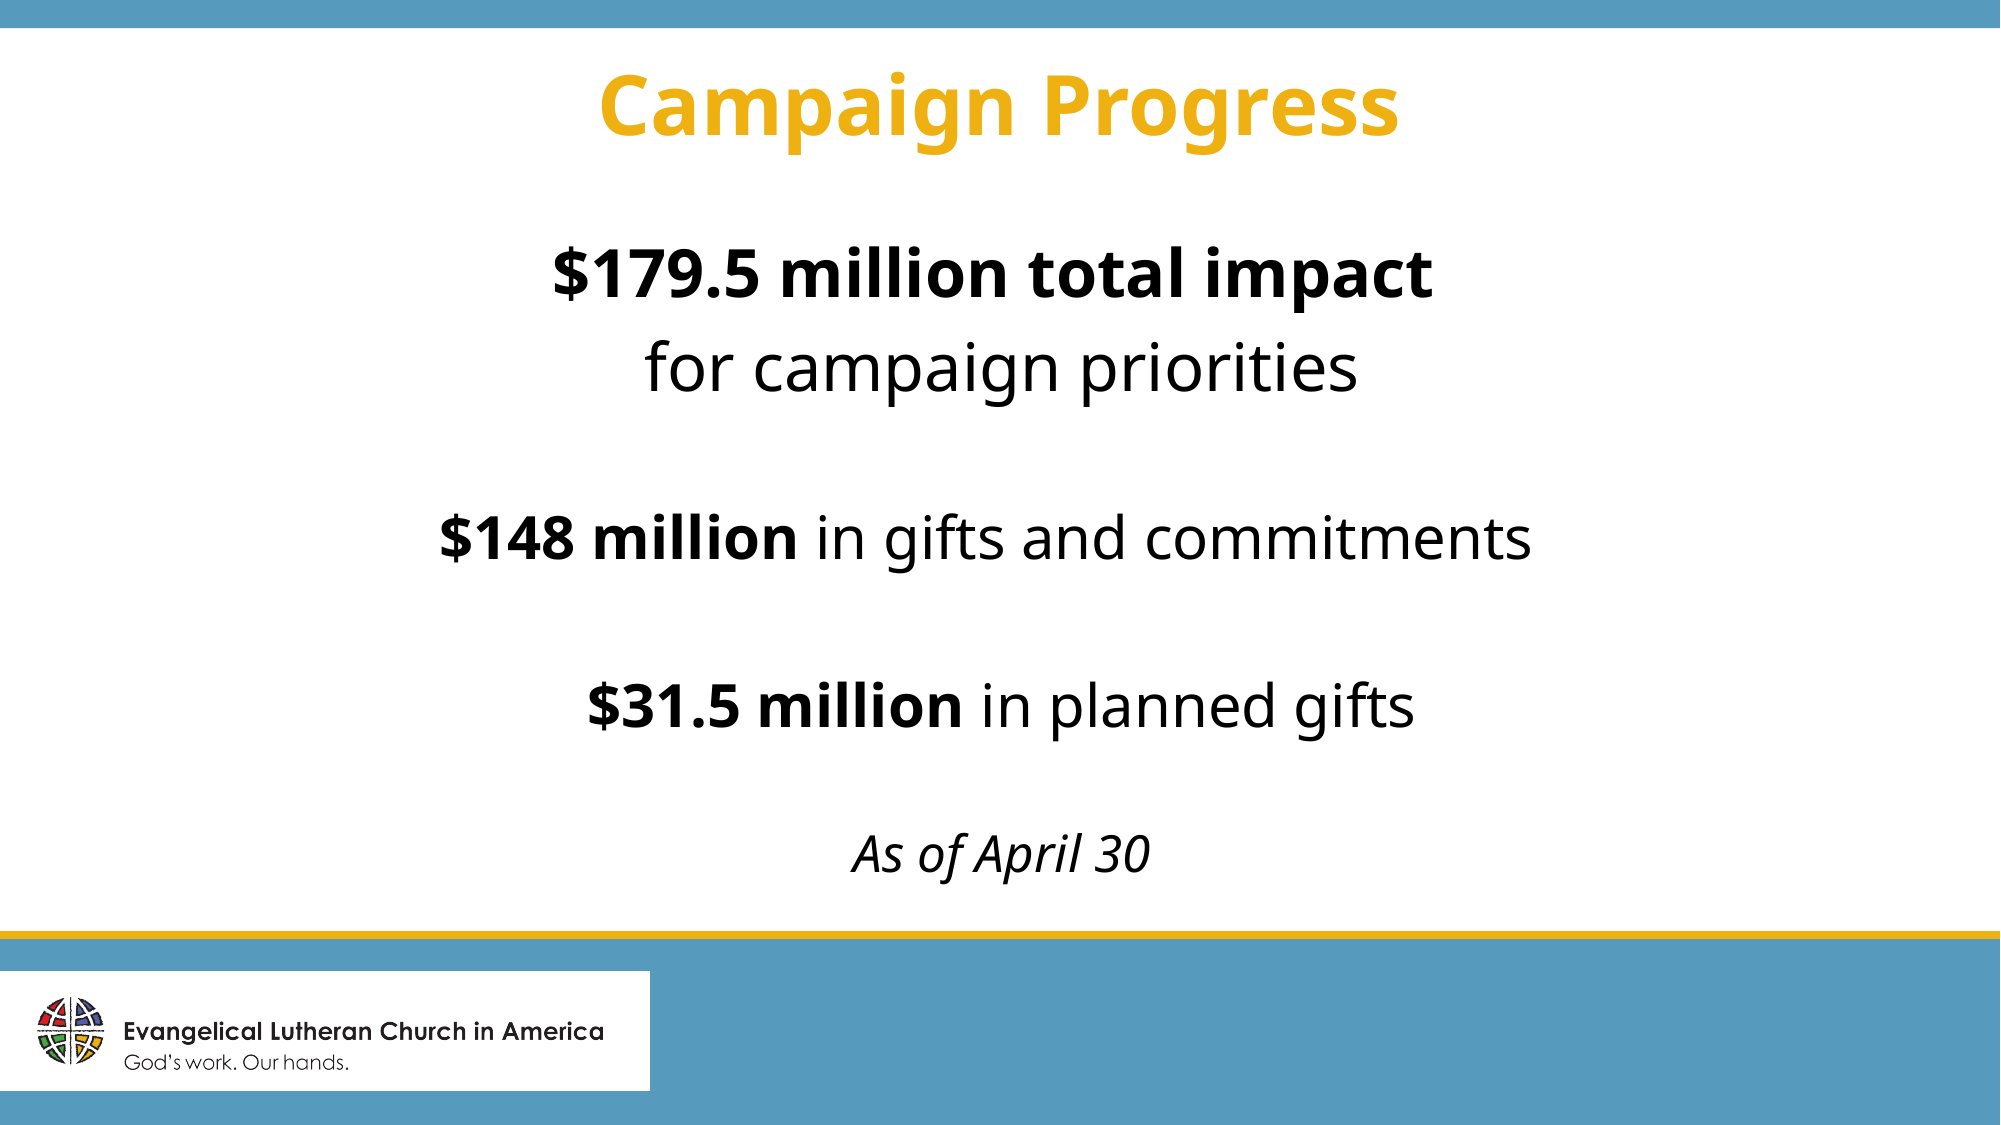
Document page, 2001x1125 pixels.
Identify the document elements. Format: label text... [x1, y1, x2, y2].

list $179.5 million total impact for campaign priorities $148 million in gifts and commitments $31.5 million in planned gifts As of April 30 [117, 223, 1888, 895]
picture [37, 997, 603, 1071]
title Campaign Progress [125, 45, 1875, 206]
